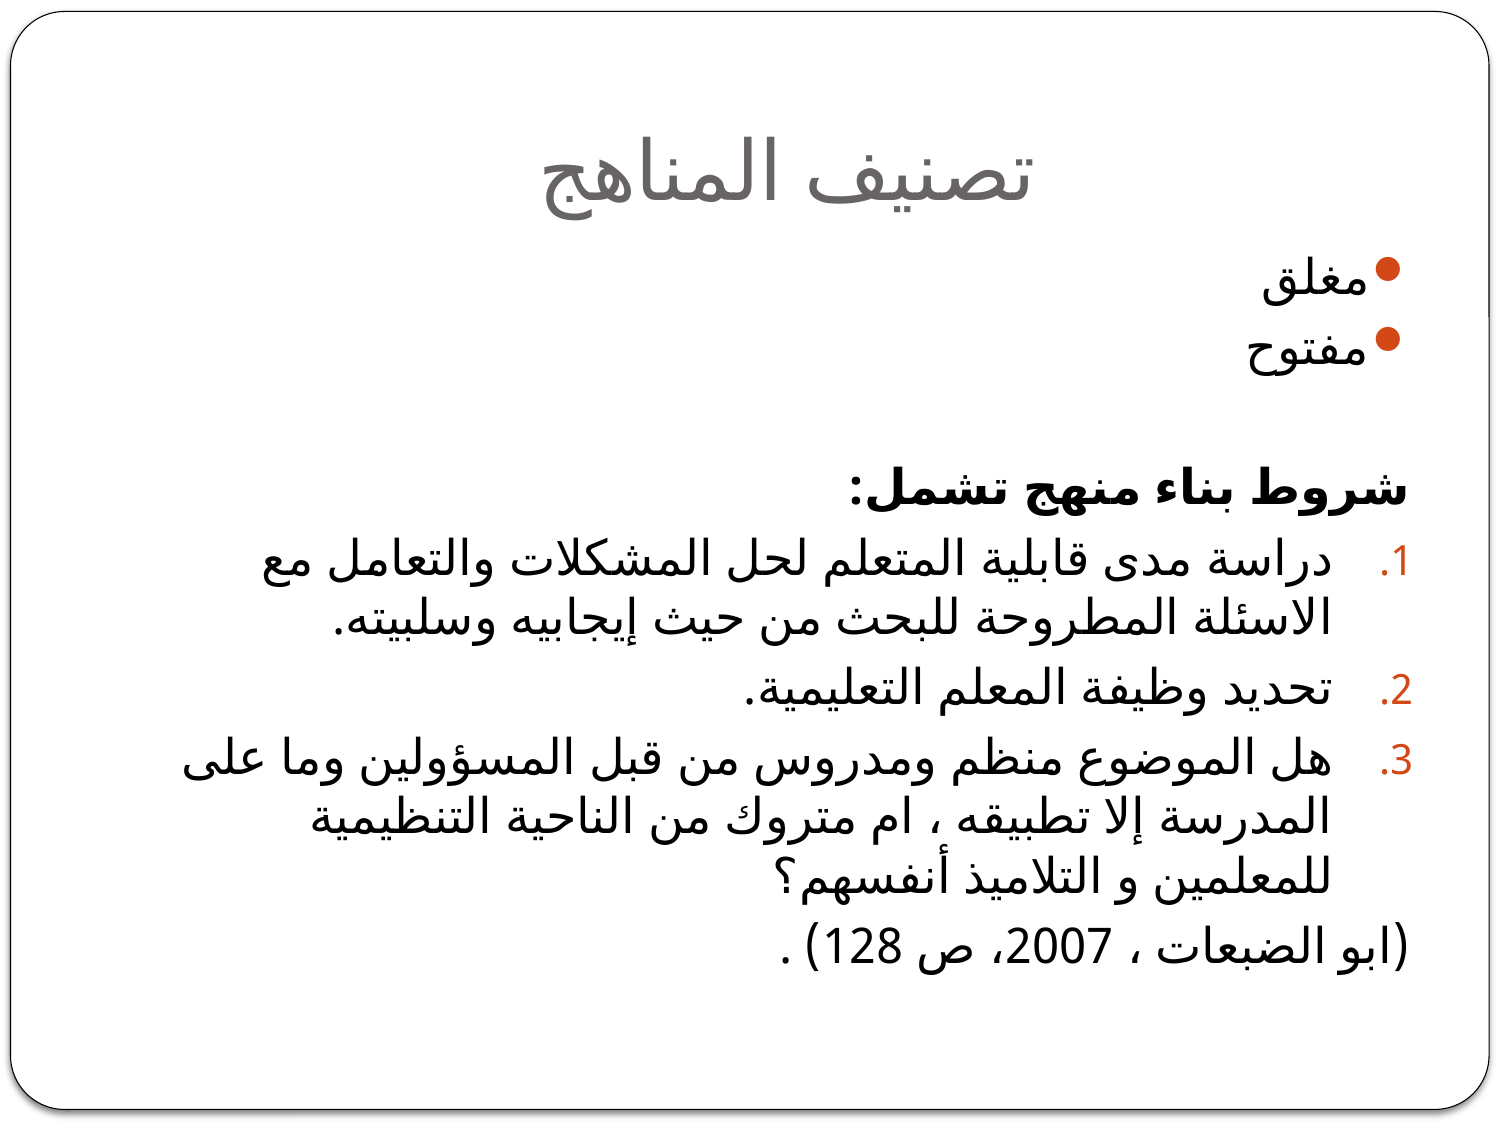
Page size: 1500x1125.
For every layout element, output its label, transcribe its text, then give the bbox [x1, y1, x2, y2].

title تصنيف المناهج [150, 45, 1425, 233]
list مغلق مفتوح شروط بناء منهج تشمل: دراسة مدى قابلية المتعلم لحل المشكلات والتعامل مع الاسئلة المطروحة للبحث من حيث إيجابيه وسلبيته. تحديد وظيفة المعلم التعليمية. هل الموضوع منظم ومدروس من قبل المسؤولين وما على المدرسة إلا تطبيقه ، ام متروك من الناحية التنظيمية للمعلمين و التلاميذ أنفسهم؟ (ابو الضبعات ، 2007، ص 128) . [150, 237, 1425, 988]
